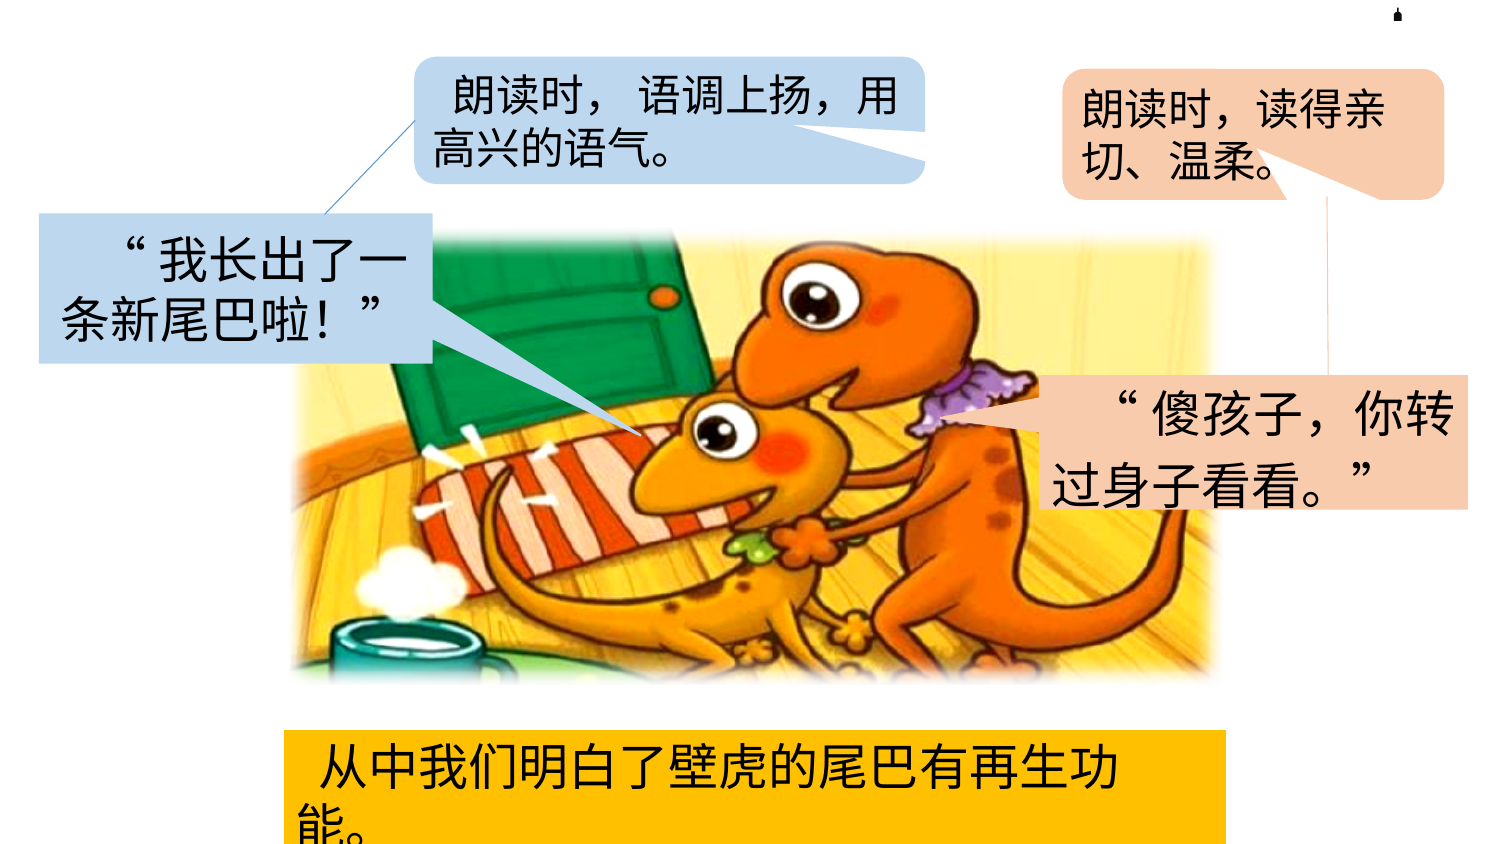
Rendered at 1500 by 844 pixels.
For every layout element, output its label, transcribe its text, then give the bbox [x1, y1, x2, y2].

text_box “我长出了一条新尾巴啦！” [38, 213, 433, 364]
picture [284, 227, 1223, 685]
text_box 从中我们明白了壁虎的尾巴有再生功能。 [284, 730, 1226, 844]
text_box 朗读时，读得亲切、温柔。 [1062, 68, 1445, 200]
text_box “傻孩子，你转过身子看看。” [1223, 375, 1468, 510]
text_box 朗读时， 语调上扬，用高兴的语气。 [414, 56, 926, 185]
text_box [324, 120, 416, 215]
